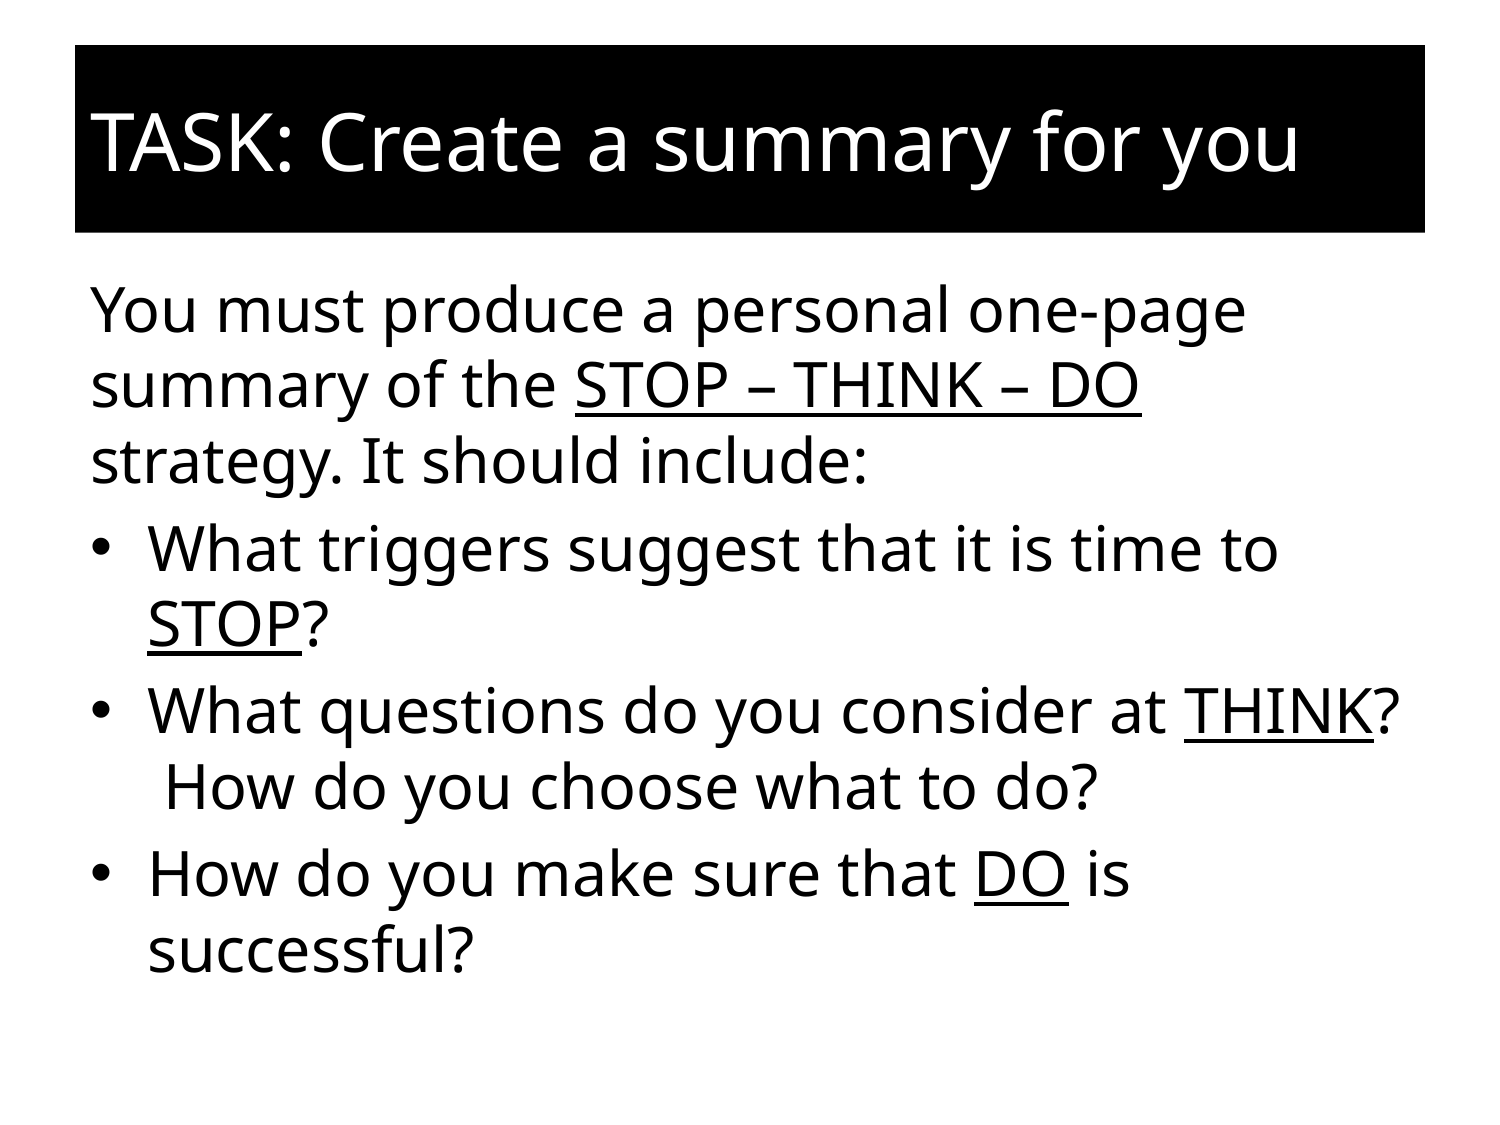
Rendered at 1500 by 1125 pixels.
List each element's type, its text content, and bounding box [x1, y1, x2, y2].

list You must produce a personal one-page summary of the STOP – THINK – DO strategy. It should include: What triggers suggest that it is time to STOP? What questions do you consider at THINK? How do you choose what to do? How do you make sure that DO is successful? [75, 262, 1425, 1005]
title TASK: Create a summary for you [75, 45, 1425, 233]
